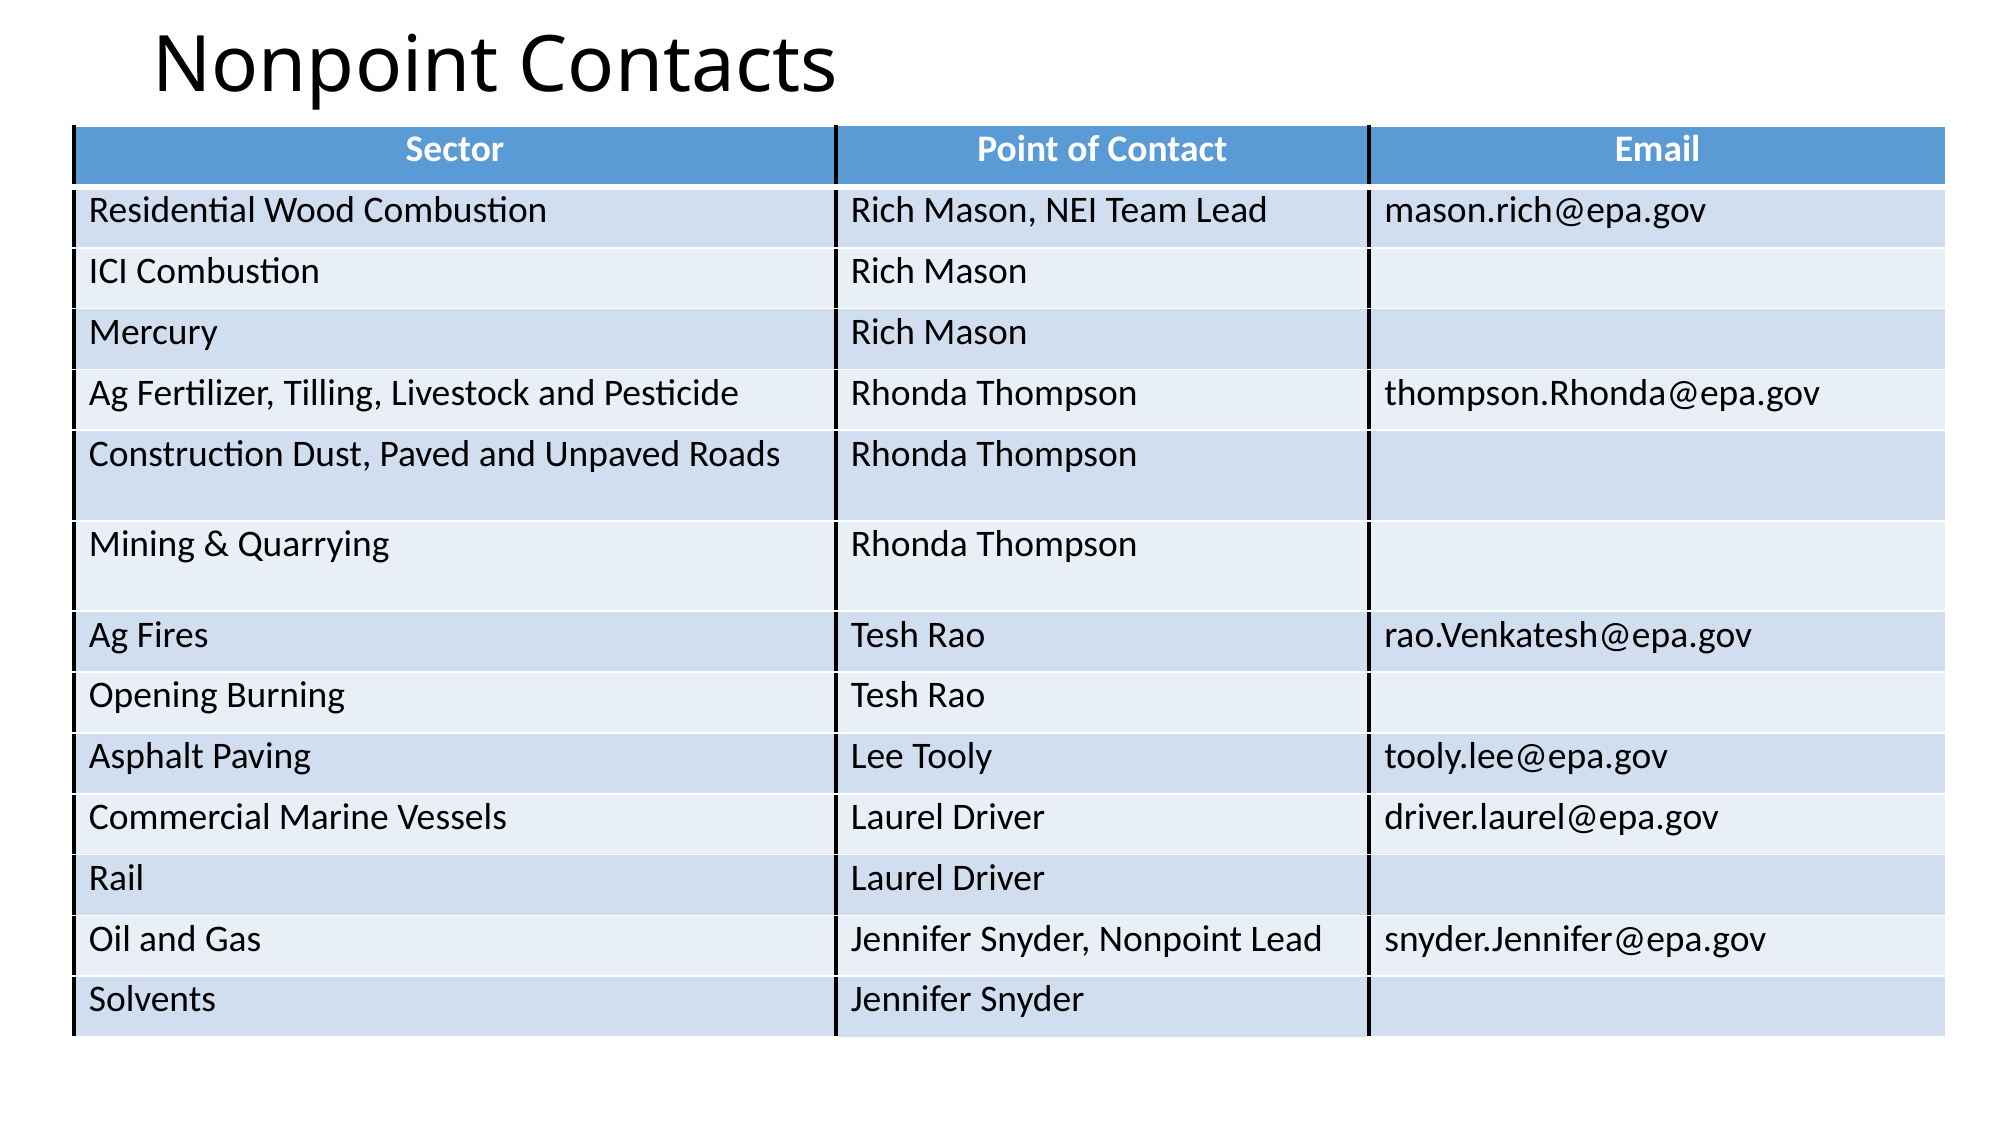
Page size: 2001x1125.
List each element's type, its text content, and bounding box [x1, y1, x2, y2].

title Nonpoint Contacts [137, 16, 1863, 116]
table_cell Construction Dust, Paved and Unpaved Roads [76, 431, 834, 520]
table_cell [1371, 977, 1945, 1036]
table_cell driver.laurel@epa.gov [1371, 795, 1945, 854]
table_cell Asphalt Paving [76, 734, 834, 793]
table_cell Jennifer Snyder, Nonpoint Lead [838, 916, 1367, 975]
table_cell Solvents [76, 977, 834, 1036]
table_cell ICI Combustion [76, 249, 834, 308]
table_cell snyder.Jennifer@epa.gov [1371, 916, 1945, 975]
table_header Point of Contact [838, 126, 1367, 184]
table_cell Laurel Driver [838, 855, 1367, 915]
table_cell tooly.lee@epa.gov [1371, 734, 1945, 793]
table_header Email [1371, 127, 1945, 184]
table_cell Rich Mason, NEI Team Lead [838, 190, 1367, 247]
table_cell Rhonda Thompson [838, 370, 1367, 429]
table_cell Tesh Rao [838, 612, 1367, 671]
table_cell thompson.Rhonda@epa.gov [1371, 370, 1945, 429]
table_cell Mining & Quarrying [76, 522, 834, 610]
table_cell [1371, 522, 1945, 610]
table_cell Ag Fertilizer, Tilling, Livestock and Pesticide [76, 370, 834, 429]
table_cell Rich Mason [838, 249, 1367, 308]
table_cell Rhonda Thompson [838, 431, 1367, 520]
table_cell [1371, 855, 1945, 915]
table_cell Laurel Driver [838, 795, 1367, 854]
table_header Sector [76, 127, 834, 184]
table_cell Rhonda Thompson [838, 522, 1367, 610]
table_cell Residential Wood Combustion [76, 190, 834, 247]
table_cell Commercial Marine Vessels [76, 795, 834, 854]
table_cell Rail [76, 855, 834, 915]
table_cell mason.rich@epa.gov [1371, 190, 1945, 247]
table_cell [1371, 309, 1945, 369]
table_cell Rich Mason [838, 309, 1367, 369]
table_cell Jennifer Snyder [838, 977, 1367, 1037]
table_cell Oil and Gas [76, 916, 834, 975]
table_cell Opening Burning [76, 673, 834, 732]
table_cell Ag Fires [76, 612, 834, 671]
table_cell Mercury [76, 309, 834, 369]
table_cell rao.Venkatesh@epa.gov [1371, 612, 1945, 671]
table_cell [1371, 673, 1945, 732]
table_cell Lee Tooly [838, 734, 1367, 793]
table_cell Tesh Rao [838, 673, 1367, 732]
table_cell [1371, 431, 1945, 520]
table_cell [1371, 249, 1945, 308]
